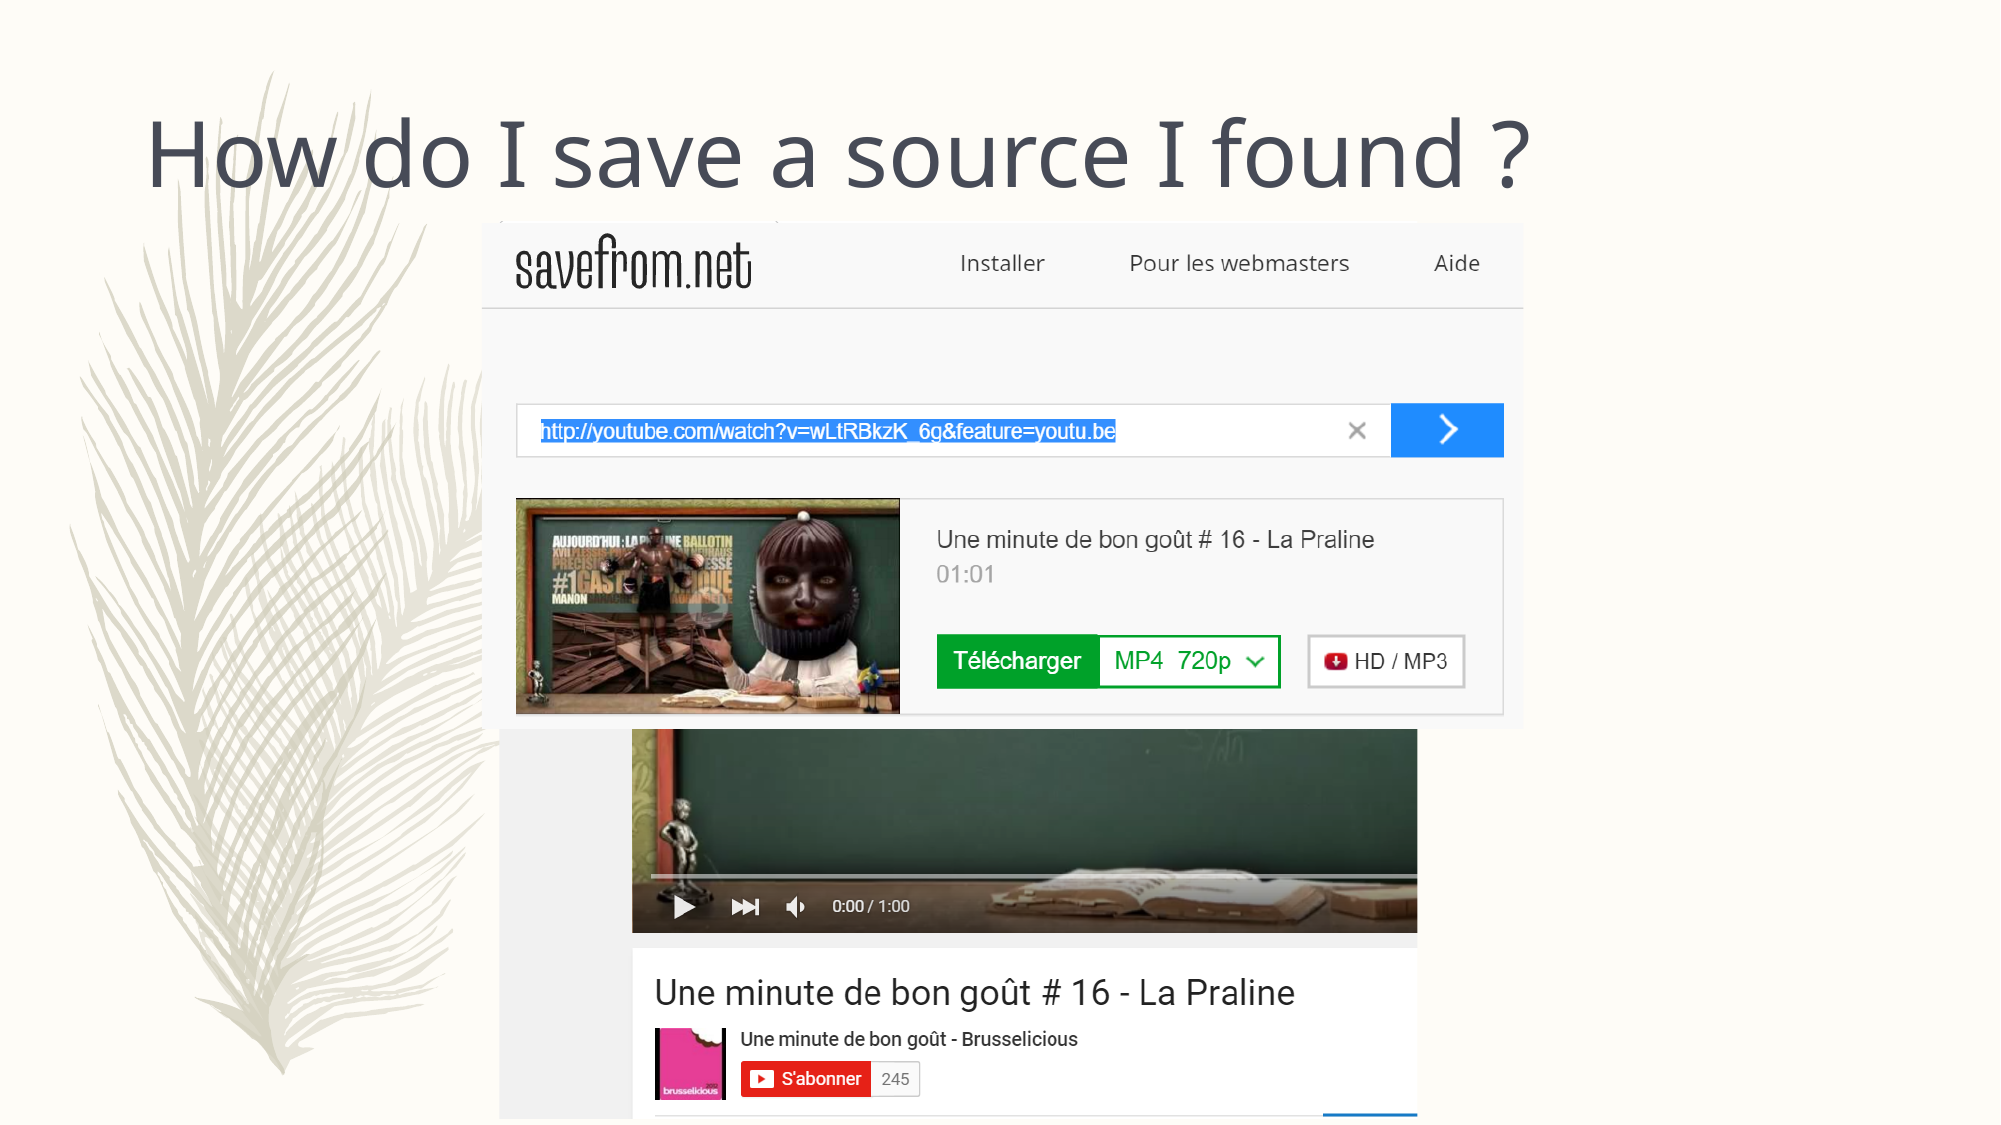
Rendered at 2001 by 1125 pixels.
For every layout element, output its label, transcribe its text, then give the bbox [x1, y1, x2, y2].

text_box How do I save a source I found ? [129, 93, 1920, 252]
picture [481, 221, 1524, 1119]
